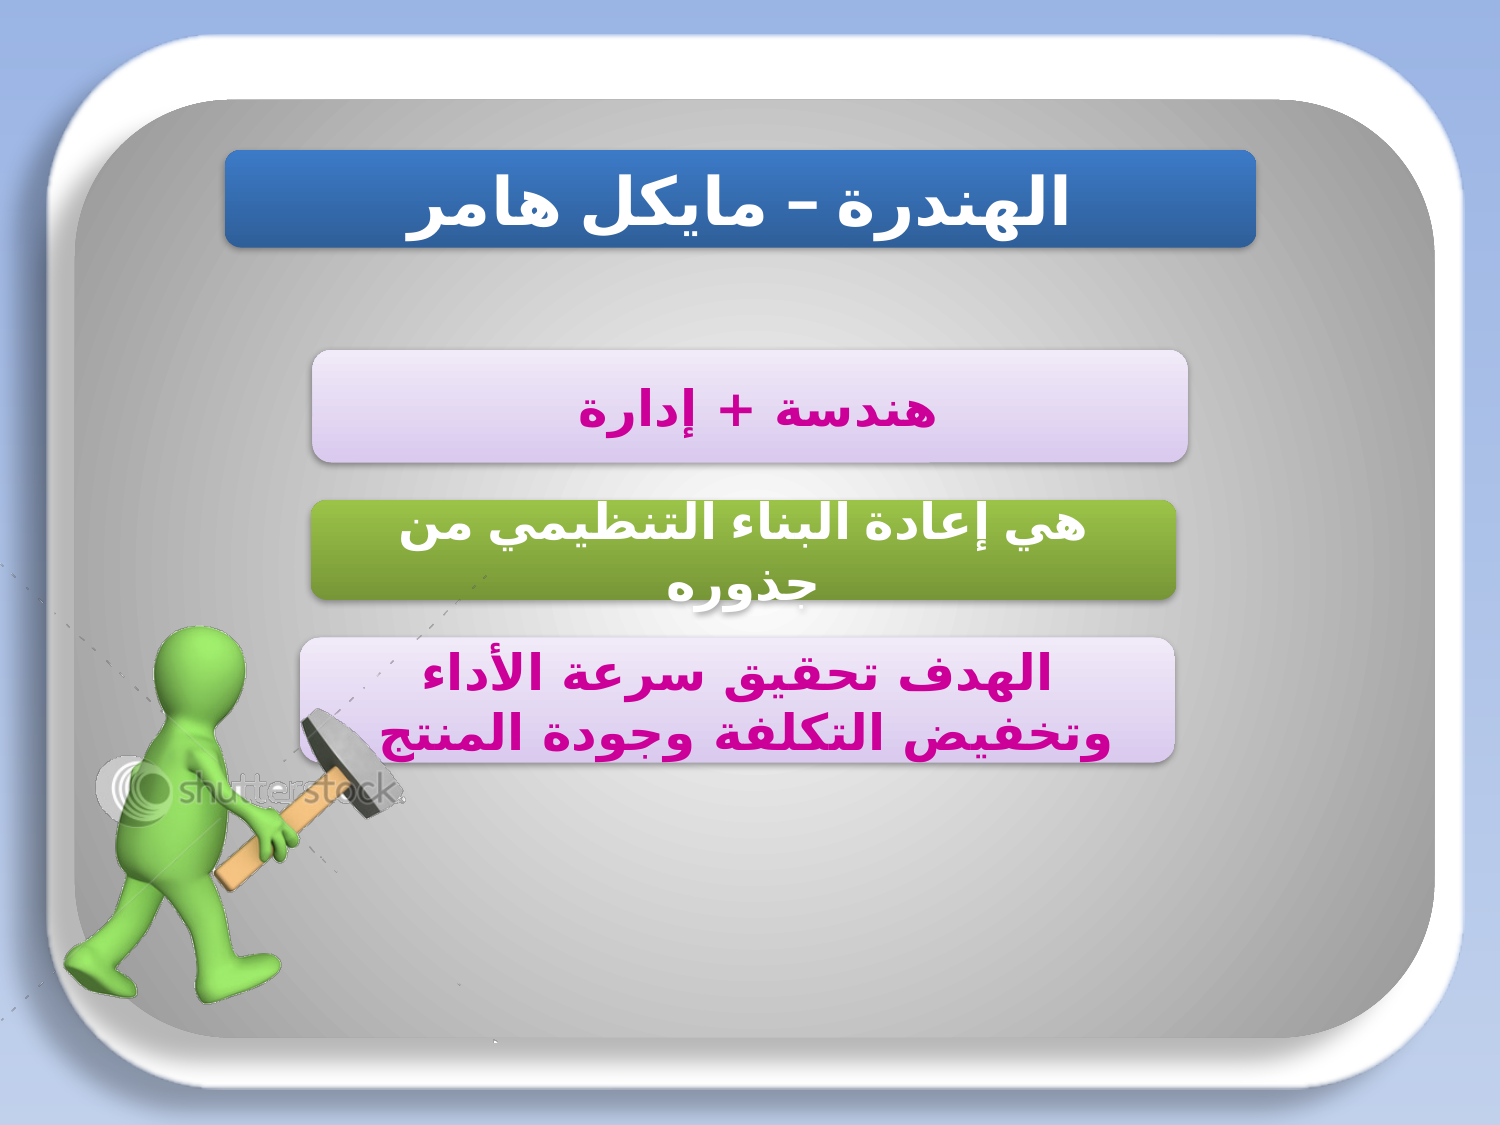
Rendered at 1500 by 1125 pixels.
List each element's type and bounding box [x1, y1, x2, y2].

text_box [0, 0, 1500, 1125]
text_box [0, 149, 1257, 1044]
text_box [61, 34, 1468, 1089]
text_box [115, 97, 1437, 1040]
